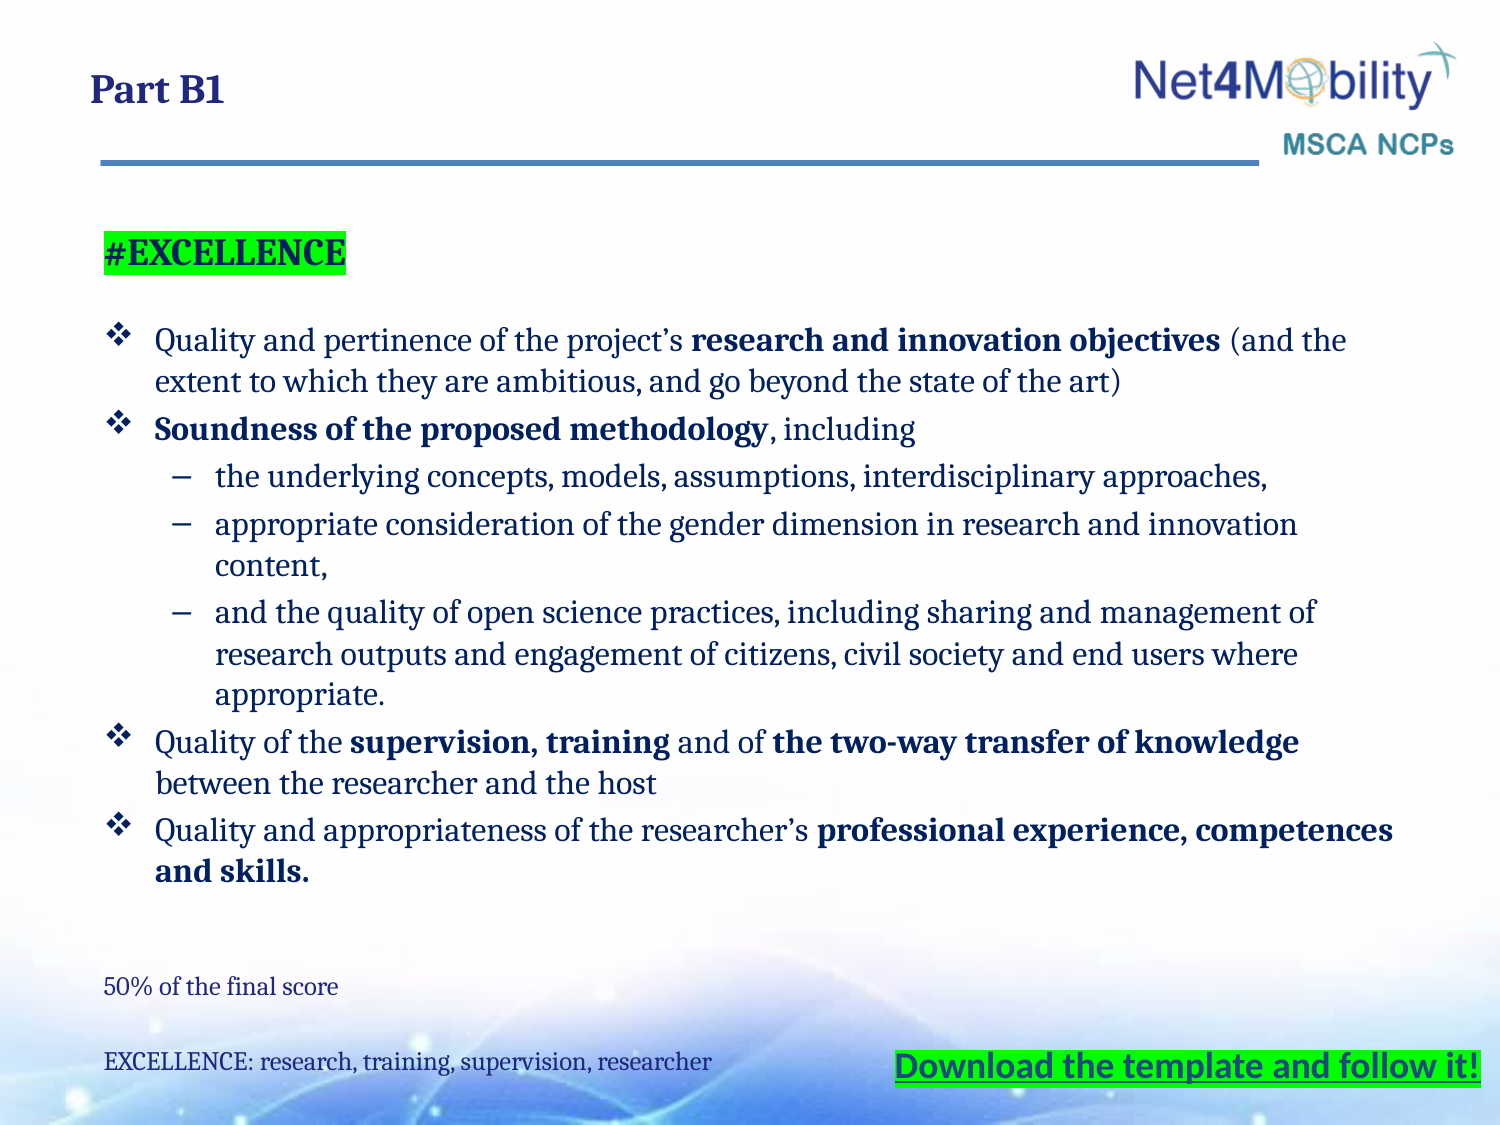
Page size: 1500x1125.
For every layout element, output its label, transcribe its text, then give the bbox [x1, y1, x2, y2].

title Part B1 [75, 30, 1093, 144]
text_box Download the template and follow it! [879, 1033, 1500, 1094]
list #EXCELLENCE Quality and pertinence of the project’s research and innovation objectives (and the extent to which they are ambitious, and go beyond the state of the art) Soundness of the proposed methodology, including the underlying concepts, models, assumptions, interdisciplinary approaches, appropriate consideration of the gender dimension in research and innovation content, and the quality of open science practices, including sharing and management of research outputs and engagement of citizens, civil society and end users where appropriate. Quality of the supervision, training and of the two-way transfer of knowledge between the researcher and the host Quality and appropriateness of the researcher’s professional experience, competences and skills. 50% of the final score EXCELLENCE: research, training, supervision, researcher [88, 219, 1425, 1094]
picture [0, 0, 1500, 1125]
